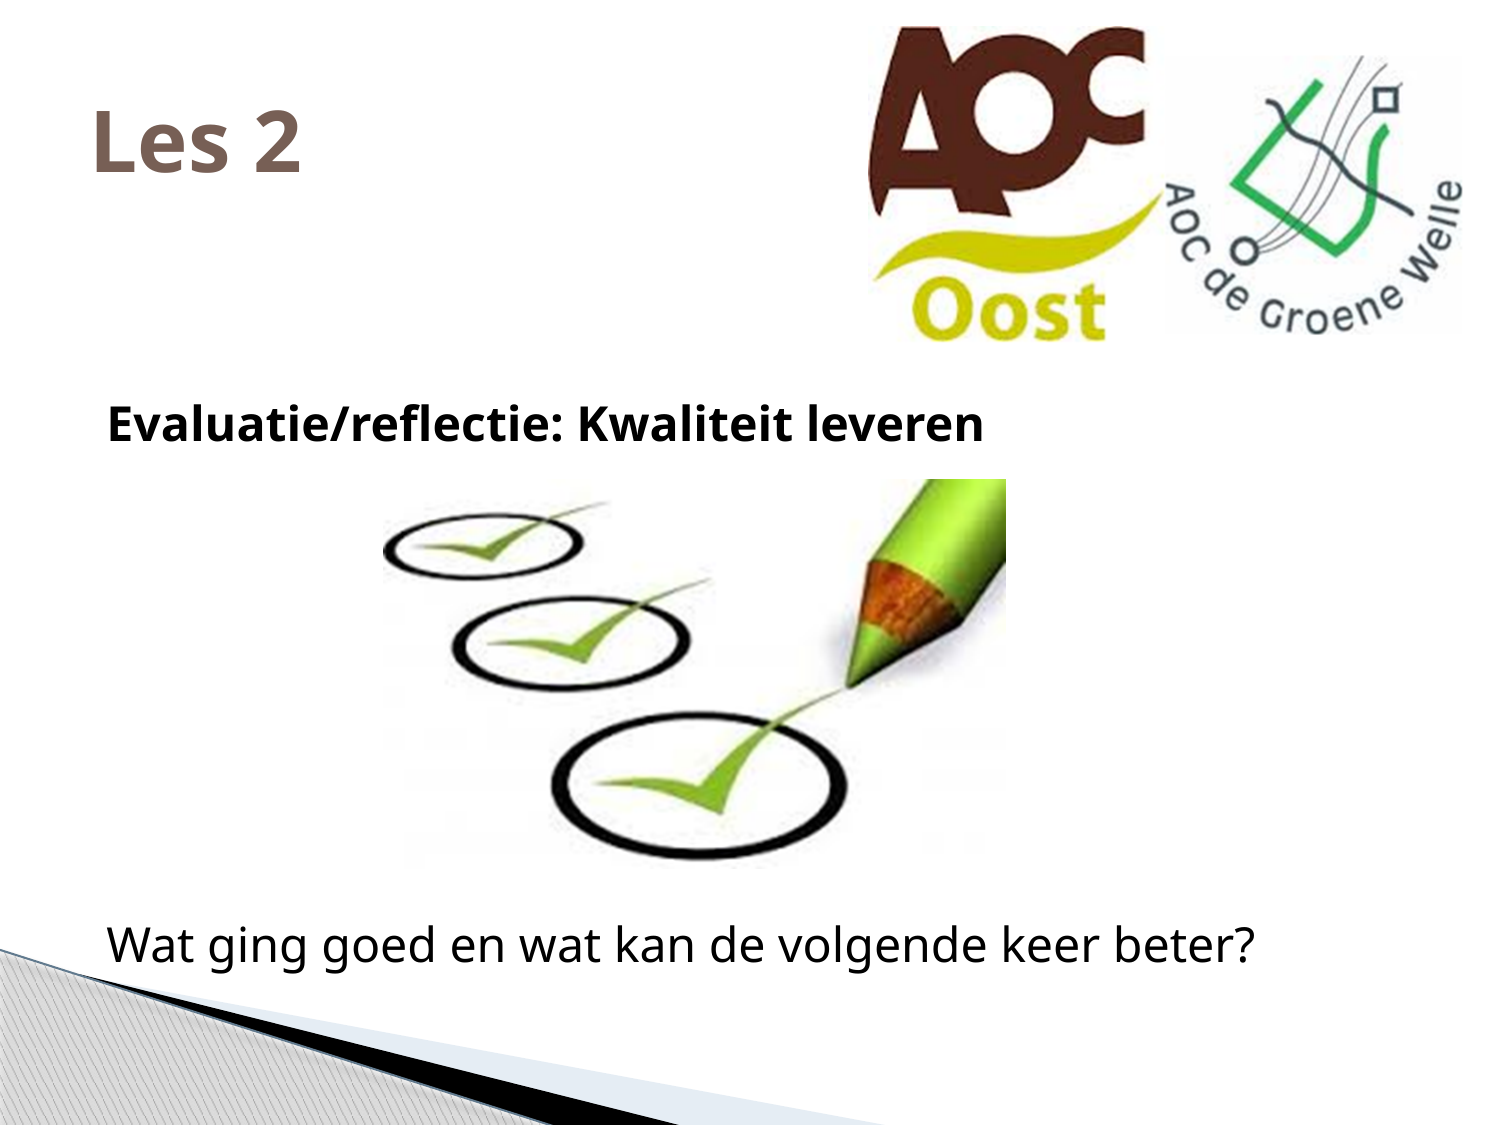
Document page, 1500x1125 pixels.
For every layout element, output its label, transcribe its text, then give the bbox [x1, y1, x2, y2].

picture [867, 26, 1473, 365]
picture [383, 479, 1007, 870]
title Les 2 [75, 45, 862, 233]
list Evaluatie/reflectie: Kwaliteit leveren Wat ging goed en wat kan de volgende keer beter? [75, 385, 1425, 986]
